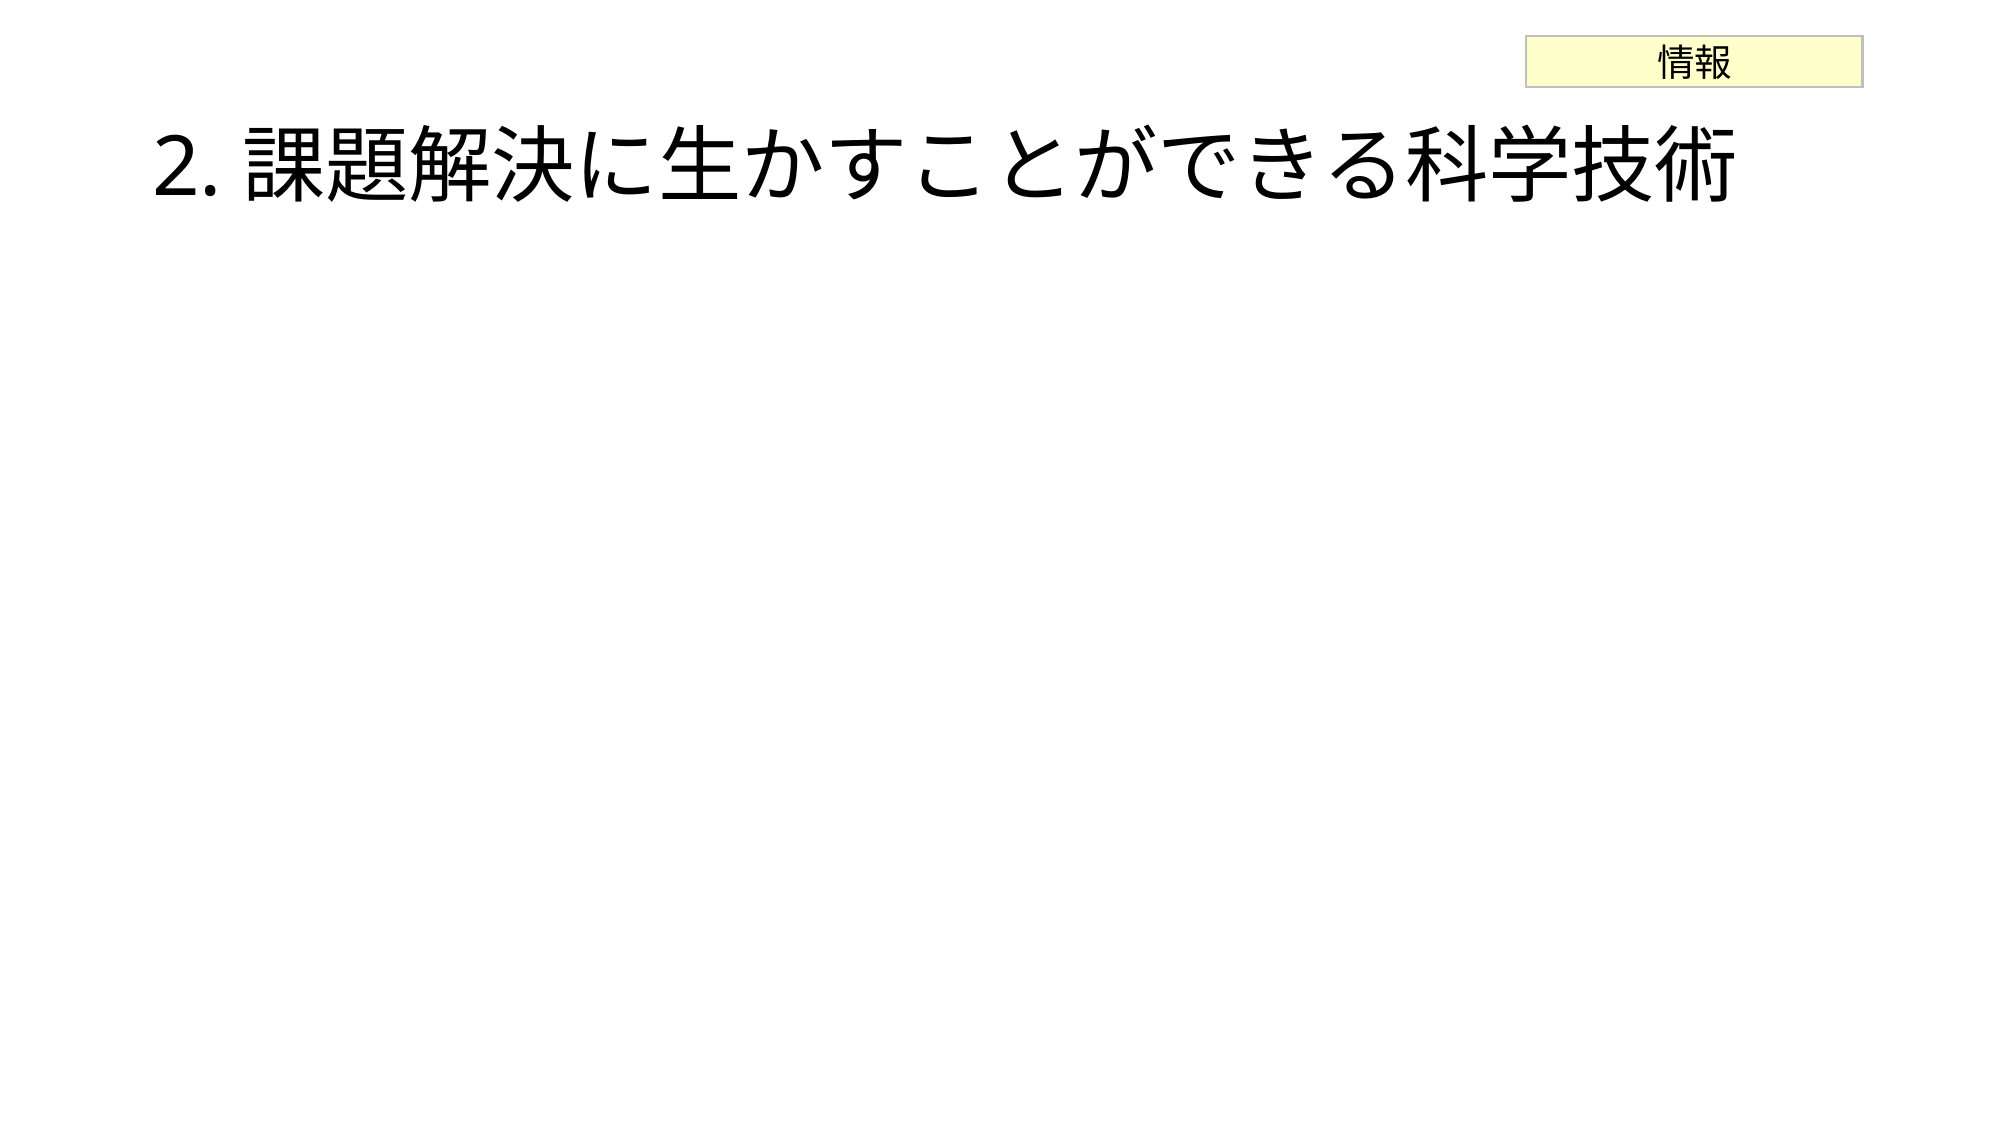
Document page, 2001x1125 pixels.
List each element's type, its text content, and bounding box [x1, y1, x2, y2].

text_box 情報 [1525, 35, 1864, 88]
title 2.課題解決に生かすことができる科学技術 [137, 59, 1863, 278]
